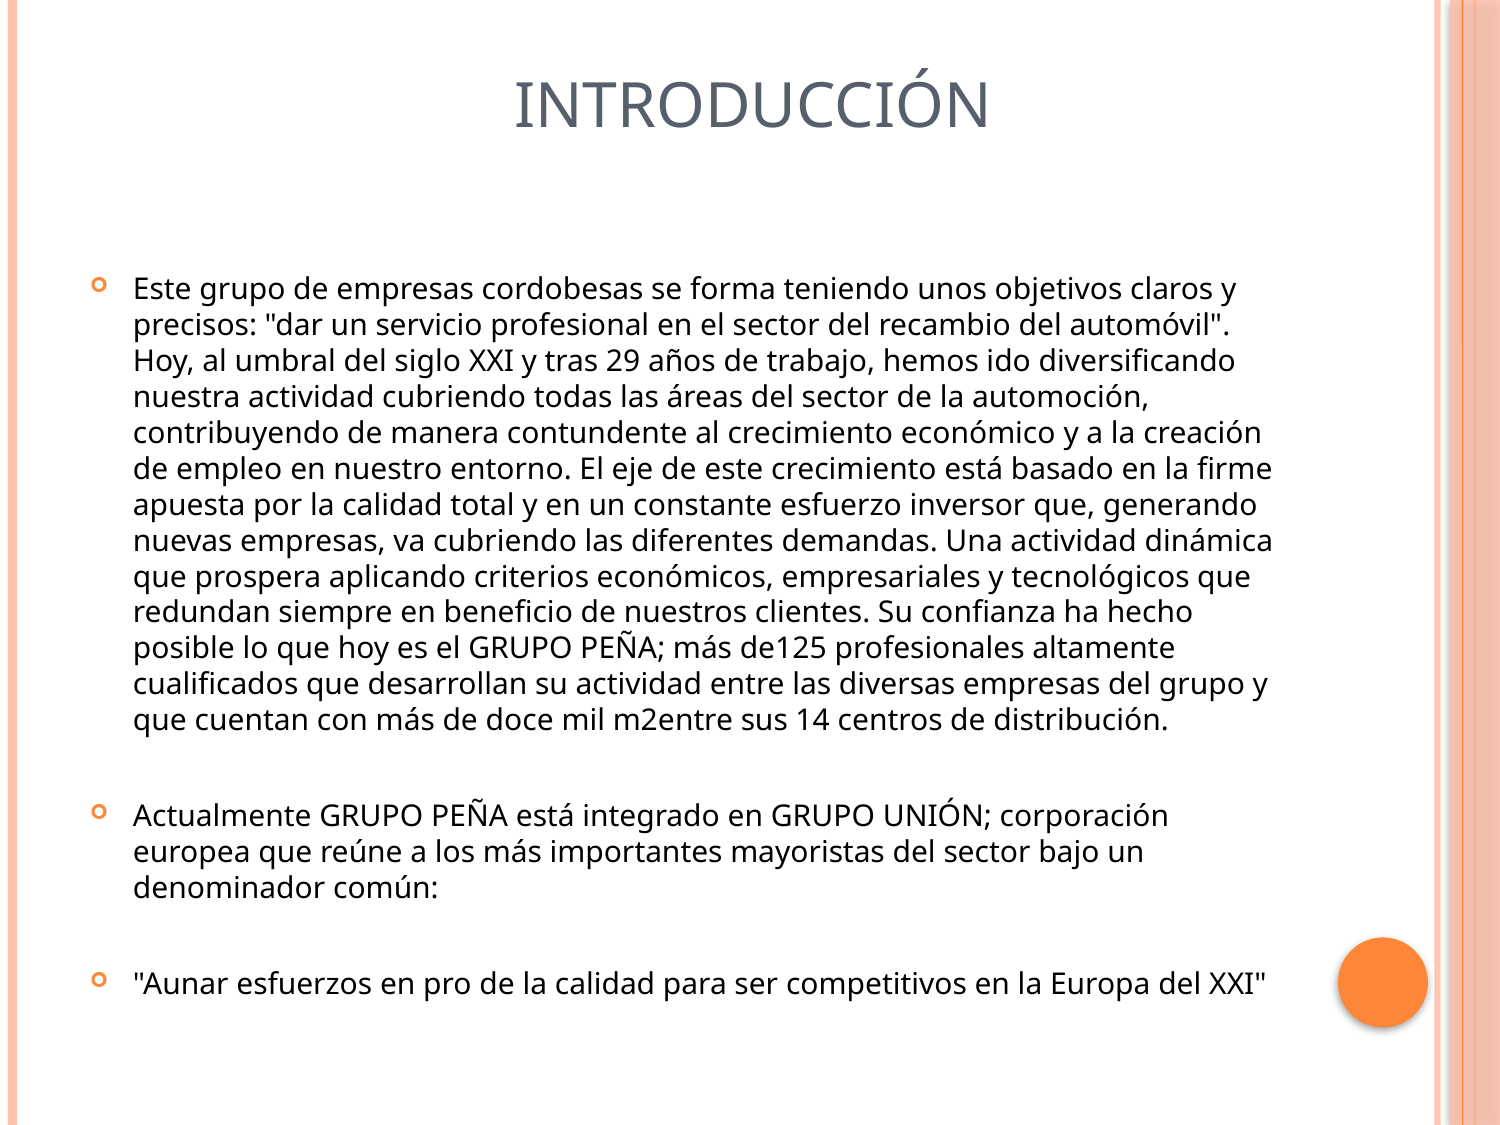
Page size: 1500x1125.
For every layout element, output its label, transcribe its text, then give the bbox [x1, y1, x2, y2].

title Introducción [140, 35, 1366, 223]
list Este grupo de empresas cordobesas se forma teniendo unos objetivos claros y precisos: "dar un servicio profesional en el sector del recambio del automóvil". Hoy, al umbral del siglo XXI y tras 29 años de trabajo, hemos ido diversificando nuestra actividad cubriendo todas las áreas del sector de la automoción, contribuyendo de manera contundente al crecimiento económico y a la creación de empleo en nuestro entorno. El eje de este crecimiento está basado en la firme apuesta por la calidad total y en un constante esfuerzo inversor que, generando nuevas empresas, va cubriendo las diferentes demandas. Una actividad dinámica que prospera aplicando criterios económicos, empresariales y tecnológicos que redundan siempre en beneficio de nuestros clientes. Su confianza ha hecho posible lo que hoy es el GRUPO PEÑA; más de125 profesionales altamente cualificados que desarrollan su actividad entre las diversas empresas del grupo y que cuentan con más de doce mil m2entre sus 14 centros de distribución. Actualmente GRUPO PEÑA está integrado en GRUPO UNIÓN; corporación europea que reúne a los más importantes mayoristas del sector bajo un denominador común: "Aunar esfuerzos en pro de la calidad para ser competitivos en la Europa del XXI" [75, 262, 1300, 1062]
